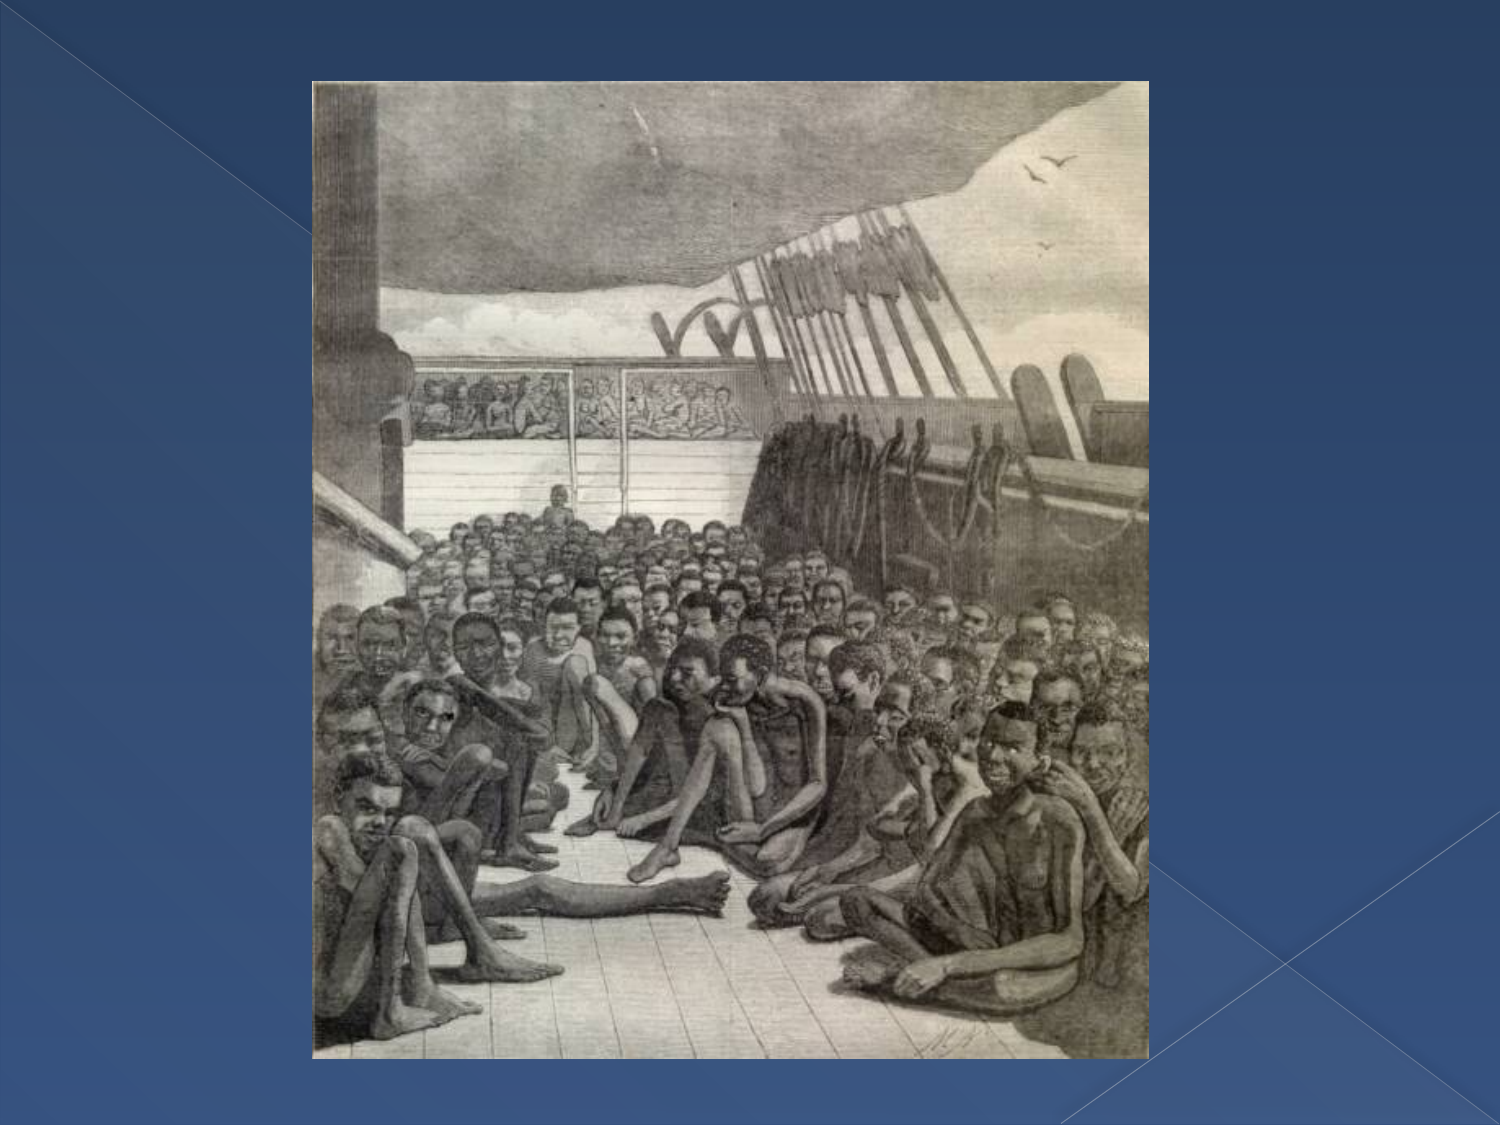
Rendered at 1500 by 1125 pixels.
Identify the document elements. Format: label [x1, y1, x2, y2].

list [312, 80, 1149, 1060]
